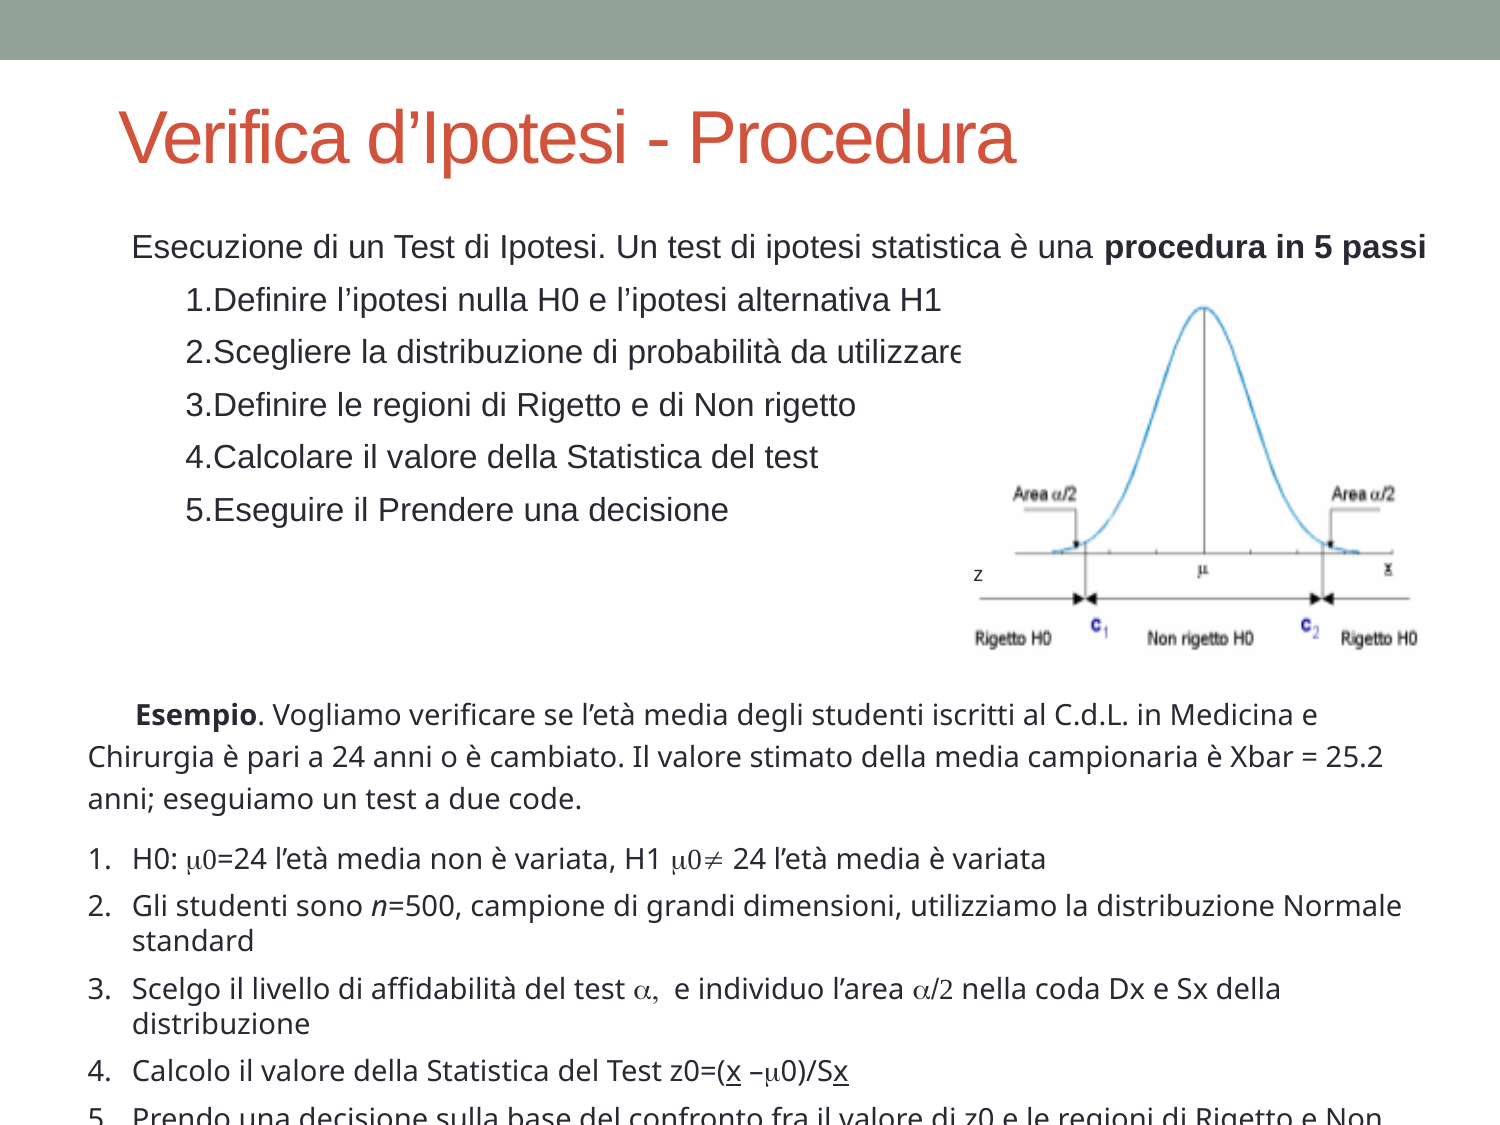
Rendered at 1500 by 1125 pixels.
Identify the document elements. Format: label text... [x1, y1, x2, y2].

text_box Esecuzione di un Test di Ipotesi. Un test di ipotesi statistica è una procedura in 5 passi Definire l’ipotesi nulla H0 e l’ipotesi alternativa H1 Scegliere la distribuzione di probabilità da utilizzare Definire le regioni di Rigetto e di Non rigetto Calcolare il valore della Statistica del test Eseguire il Prendere una decisione [87, 218, 1460, 535]
text_box Esempio. Vogliamo verificare se l’età media degli studenti iscritti al C.d.L. in Medicina e Chirurgia è pari a 24 anni o è cambiato. Il valore stimato della media campionaria è Xbar = 25.2 anni; eseguiamo un test a due code. H0: m0=24 l’età media non è variata, H1 m0 24 l’età media è variata Gli studenti sono n=500, campione di grandi dimensioni, utilizziamo la distribuzione Normale standard Scelgo il livello di affidabilità del test a, e individuo l’area a/2 nella coda Dx e Sx della distribuzione Calcolo il valore della Statistica del Test z0=(x –m0)/Sx Prendo una decisione sulla base del confronto fra il valore di z0 e le regioni di Rigetto e Non rigetto. [72, 682, 1461, 1125]
title Verifica d’Ipotesi - Procedura [103, 62, 1379, 205]
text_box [958, 300, 1426, 658]
